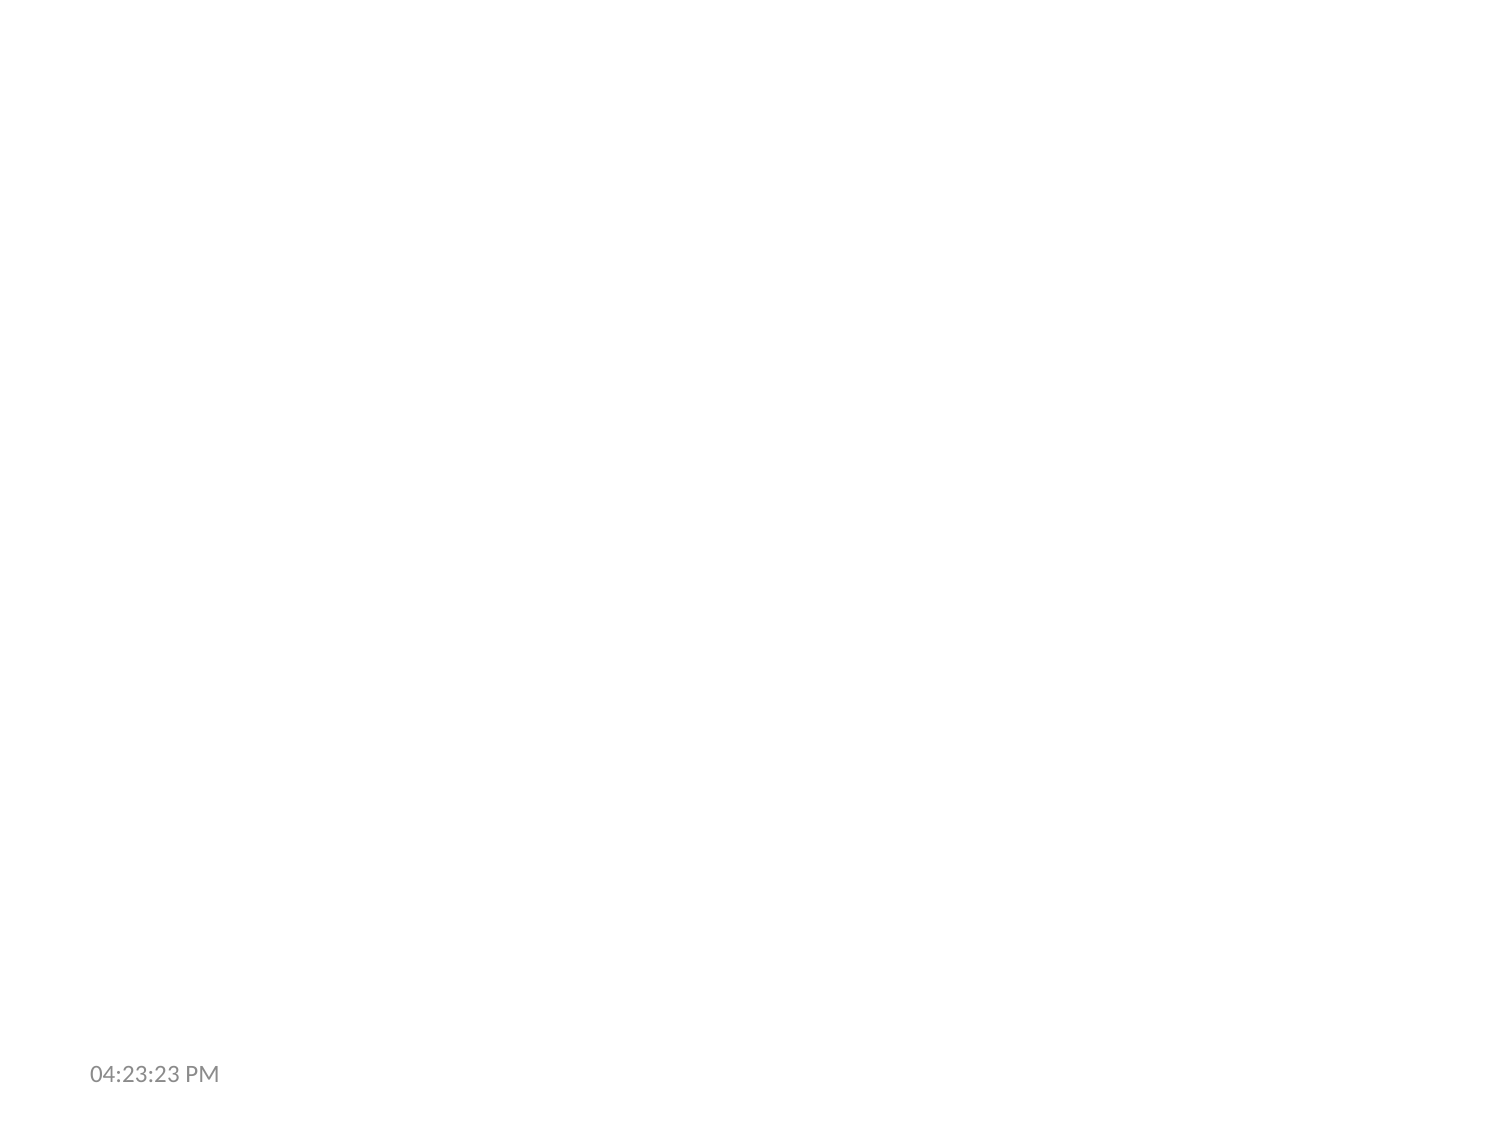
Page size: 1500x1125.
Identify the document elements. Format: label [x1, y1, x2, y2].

slide_number [75, 1042, 425, 1103]
